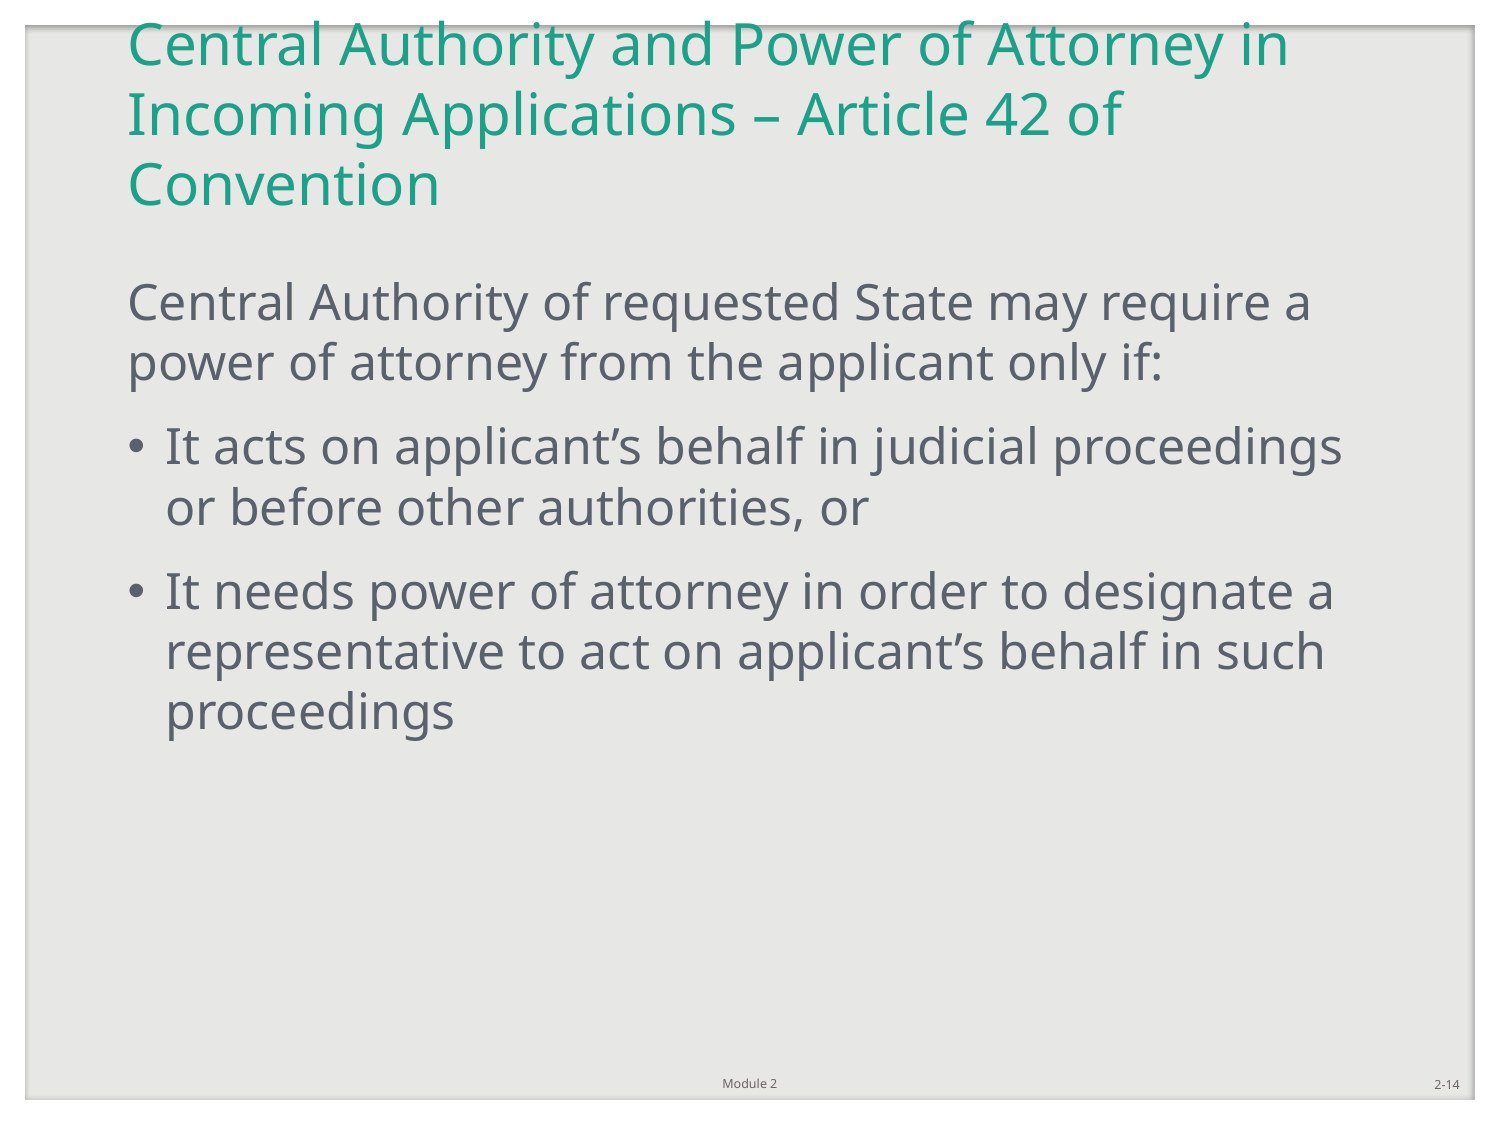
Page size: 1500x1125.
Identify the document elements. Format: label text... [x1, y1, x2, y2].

footer Module 2 [512, 1069, 988, 1100]
slide_number 2-14 [1125, 1069, 1475, 1100]
list Central Authority of requested State may require a power of attorney from the applicant only if: It acts on applicant’s behalf in judicial proceedings or before other authorities, or It needs power of attorney in order to designate a representative to act on applicant’s behalf in such proceedings [112, 262, 1388, 1070]
title Central Authority and Power of Attorney in Incoming Applications – Article 42 of Convention [112, 68, 1388, 225]
